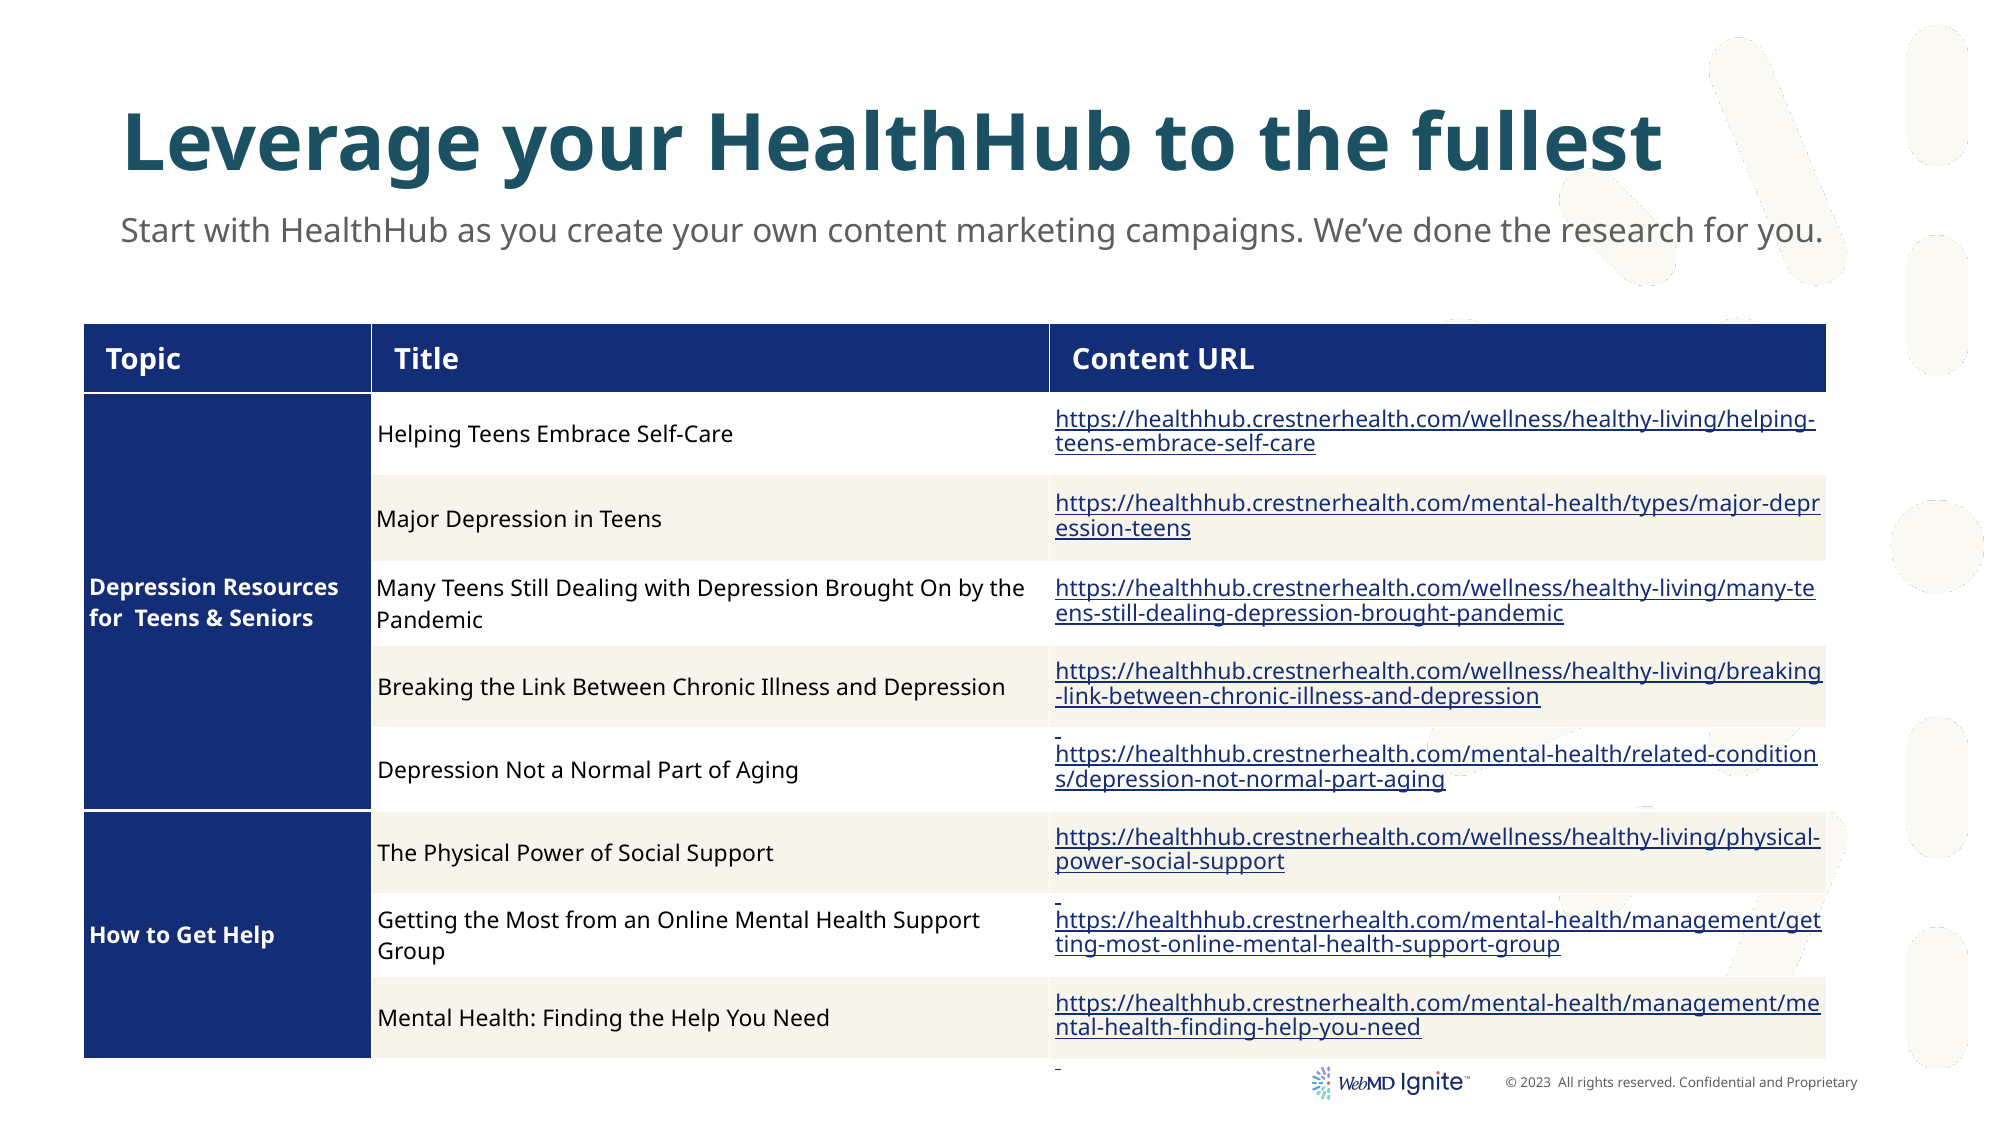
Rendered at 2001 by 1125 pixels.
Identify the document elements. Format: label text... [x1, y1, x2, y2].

table_cell Breaking the Link Between Chronic Illness and Depression [372, 646, 1049, 727]
table_header Title [372, 324, 1049, 392]
table_cell https://healthhub.crestnerhealth.com/wellness/healthy-living/physical-power-social-support [1050, 812, 1826, 893]
table_cell https://healthhub.crestnerhealth.com/mental-health/management/mental-health-finding-help-you-need [1050, 977, 1826, 1059]
table_cell https://healthhub.crestnerhealth.com/mental-health/types/major-depression-teens [1050, 475, 1826, 561]
table_cell https://healthhub.crestnerhealth.com/wellness/healthy-living/breaking-link-between-chronic-illness-and-depression [1050, 646, 1826, 727]
table_cell https://healthhub.crestnerhealth.com/wellness/healthy-living/many-teens-still-dealing-depression-brought-pandemic [1050, 563, 1826, 644]
table_cell Mental Health: Finding the Help You Need [372, 977, 1049, 1058]
title Leverage your HealthHub to the fullest [121, 0, 1864, 170]
table_cell https://healthhub.crestnerhealth.com/mental-health/related-conditions/depression-not-normal-part-aging [1050, 728, 1826, 809]
table_cell Many Teens Still Dealing with Depression Brought On by the Pandemic [372, 563, 1049, 644]
table_header Content URL [1050, 324, 1826, 392]
table_cell How to Get Help [84, 812, 371, 1058]
table_cell The Physical Power of Social Support [372, 812, 1049, 893]
picture [1308, 1063, 1474, 1103]
table_cell Depression Not a Normal Part of Aging [372, 728, 1049, 809]
table_cell https://healthhub.crestnerhealth.com/wellness/healthy-living/helping-teens-embrace-self-care [1050, 394, 1826, 474]
table_cell https://healthhub.crestnerhealth.com/mental-health/management/getting-most-online-mental-health-support-group [1050, 894, 1826, 976]
table_cell Major Depression in Teens [372, 475, 1049, 561]
table_cell Depression Resources for Teens & Seniors [84, 394, 371, 809]
list Start with HealthHub as you create your own content marketing campaigns. We’ve done the research for you. [120, 170, 1865, 277]
table_cell Getting the Most from an Online Mental Health Support Group [372, 894, 1049, 976]
table_header Topic [84, 324, 371, 392]
table_cell Helping Teens Embrace Self-Care [372, 394, 1049, 474]
